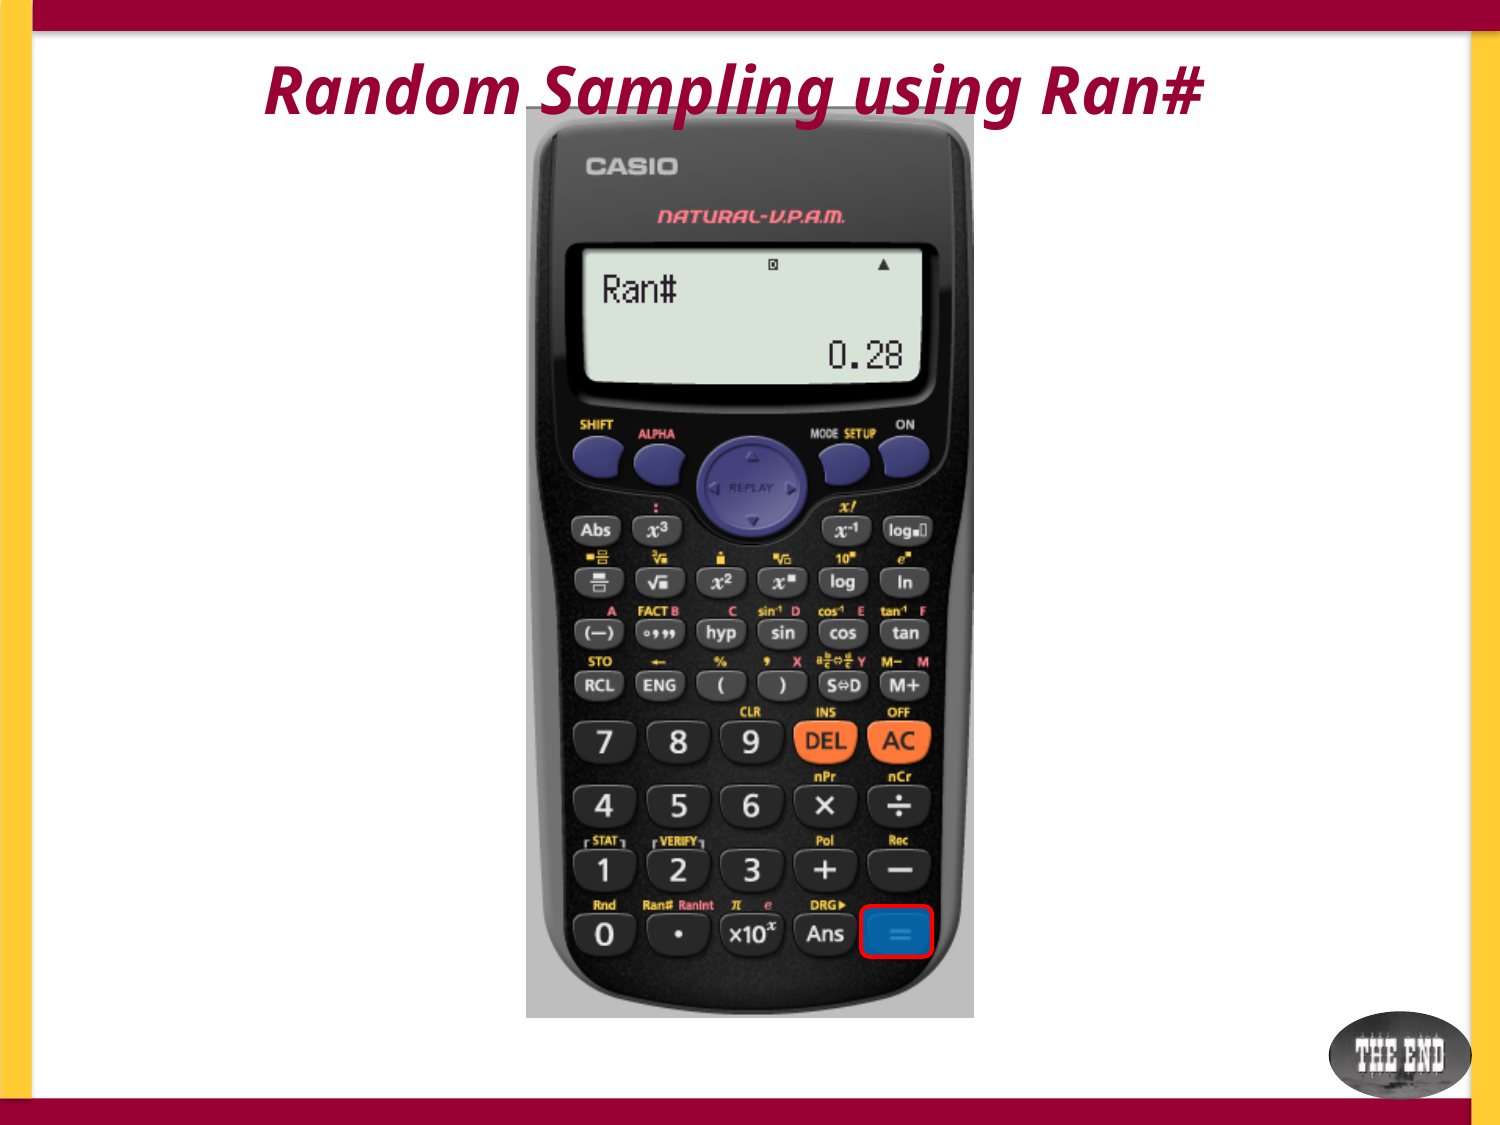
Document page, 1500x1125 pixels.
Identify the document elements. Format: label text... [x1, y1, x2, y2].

picture [526, 106, 974, 1019]
text_box Random Sampling using Ran# [51, 40, 1418, 136]
picture [1328, 1011, 1472, 1100]
